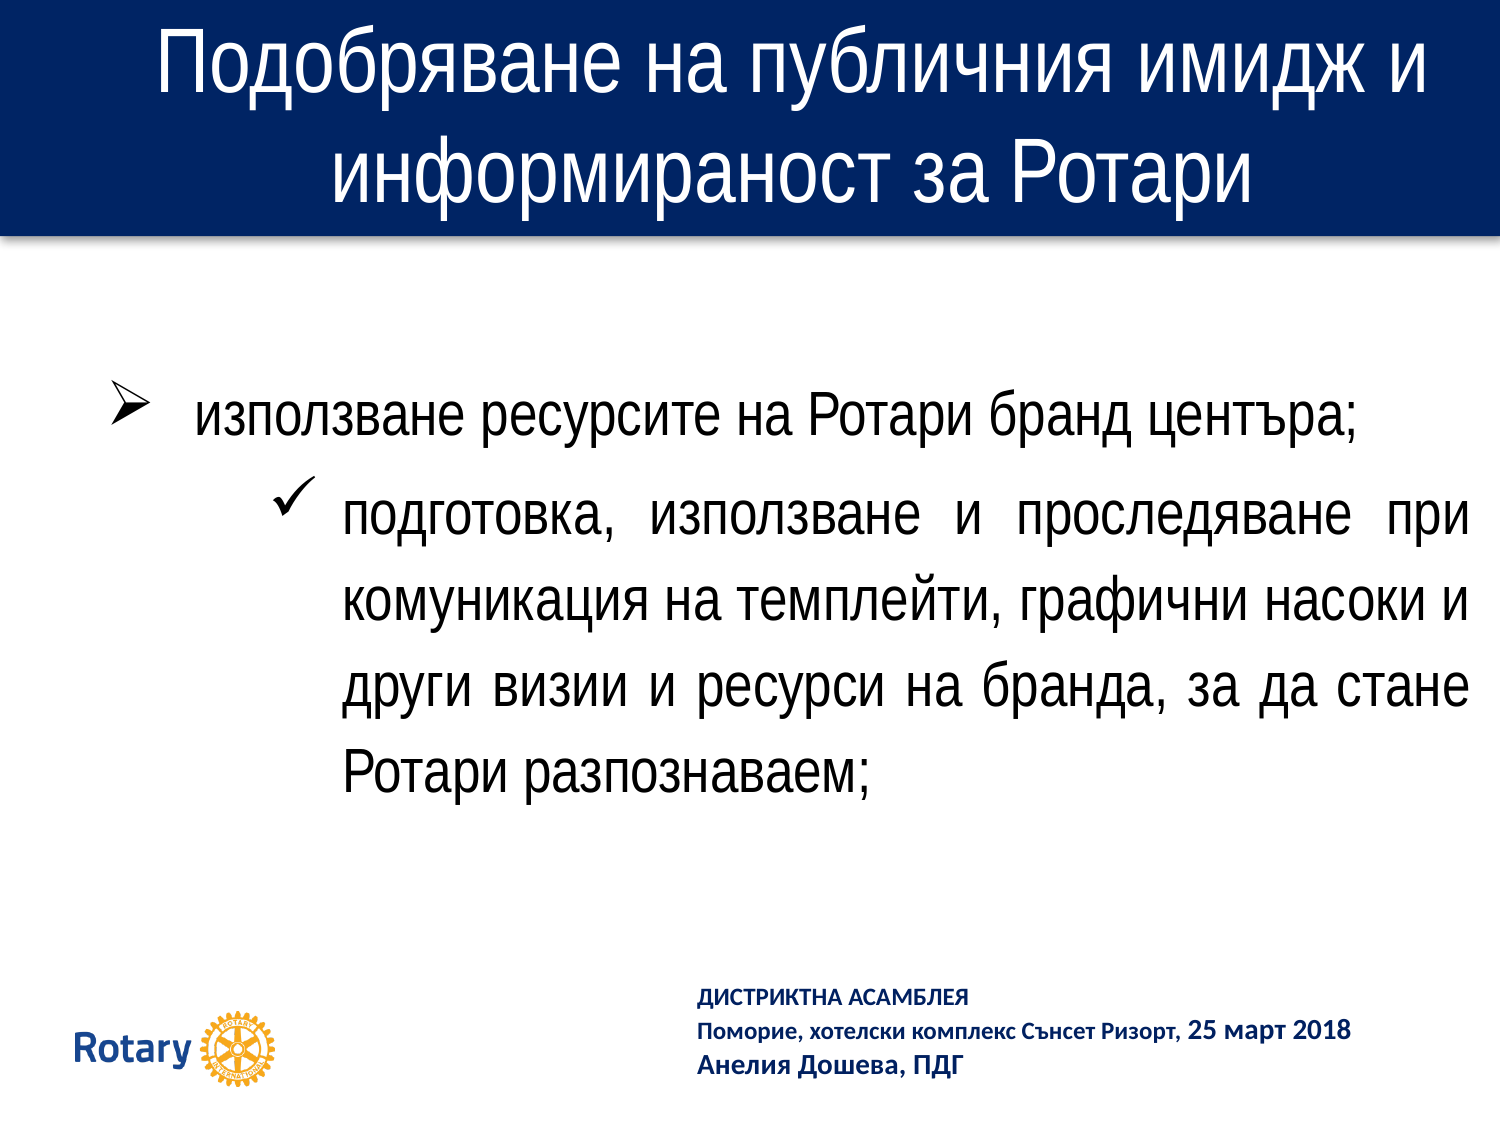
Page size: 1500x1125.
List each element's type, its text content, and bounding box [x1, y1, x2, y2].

text_box Подобряване на публичния имидж и информираност за Ротари [0, 0, 1500, 237]
text_box ДИСТРИКТНА АСАМБЛЕЯ Поморие, хотелски комплекс Сънсет Ризорт, 25 март 2018 Анелия Дошева, ПДГ [682, 973, 1488, 1088]
text_box използване ресурсите на Ротари бранд центъра; подготовка, използване и проследяване при комуникация на темплейти, графични насоки и други визии и ресурси на бранда, за да стане Ротари разпознаваем; [17, 267, 1488, 866]
picture [74, 1011, 275, 1087]
